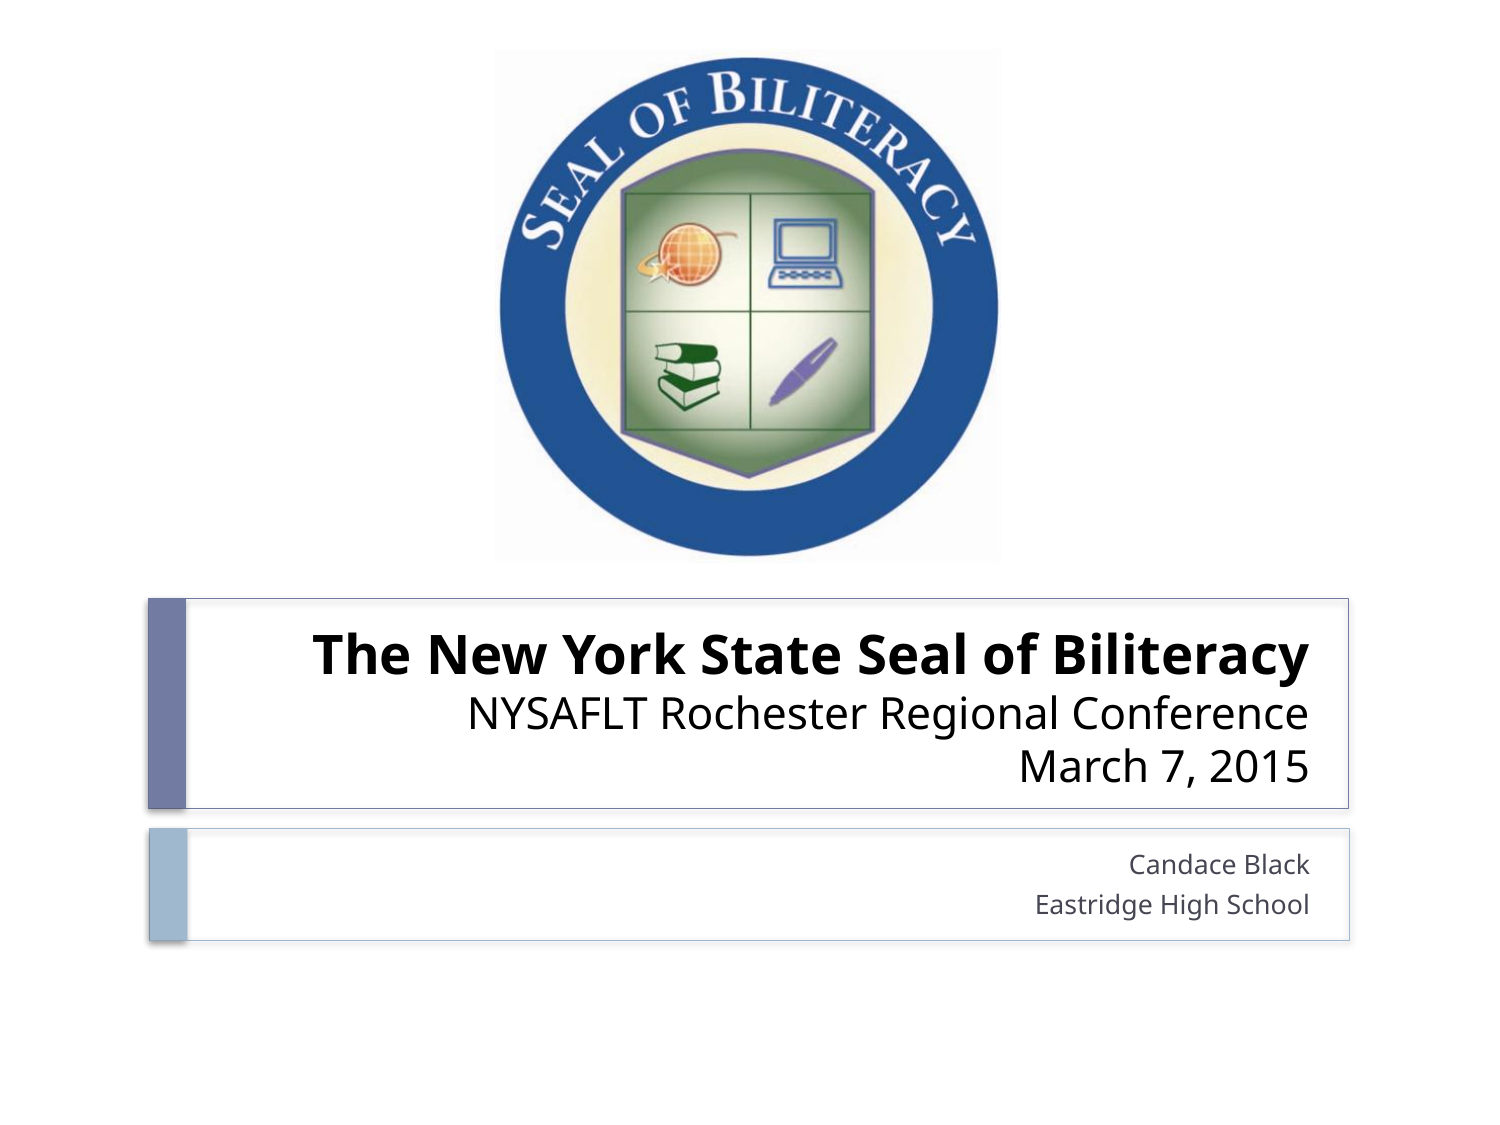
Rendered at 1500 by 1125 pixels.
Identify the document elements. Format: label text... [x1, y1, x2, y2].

picture [495, 49, 1001, 563]
subtitle Candace Black Eastridge High School [200, 840, 1325, 929]
title The New York State Seal of Biliteracy NYSAFLT Rochester Regional Conference March 7, 2015 [200, 612, 1325, 800]
